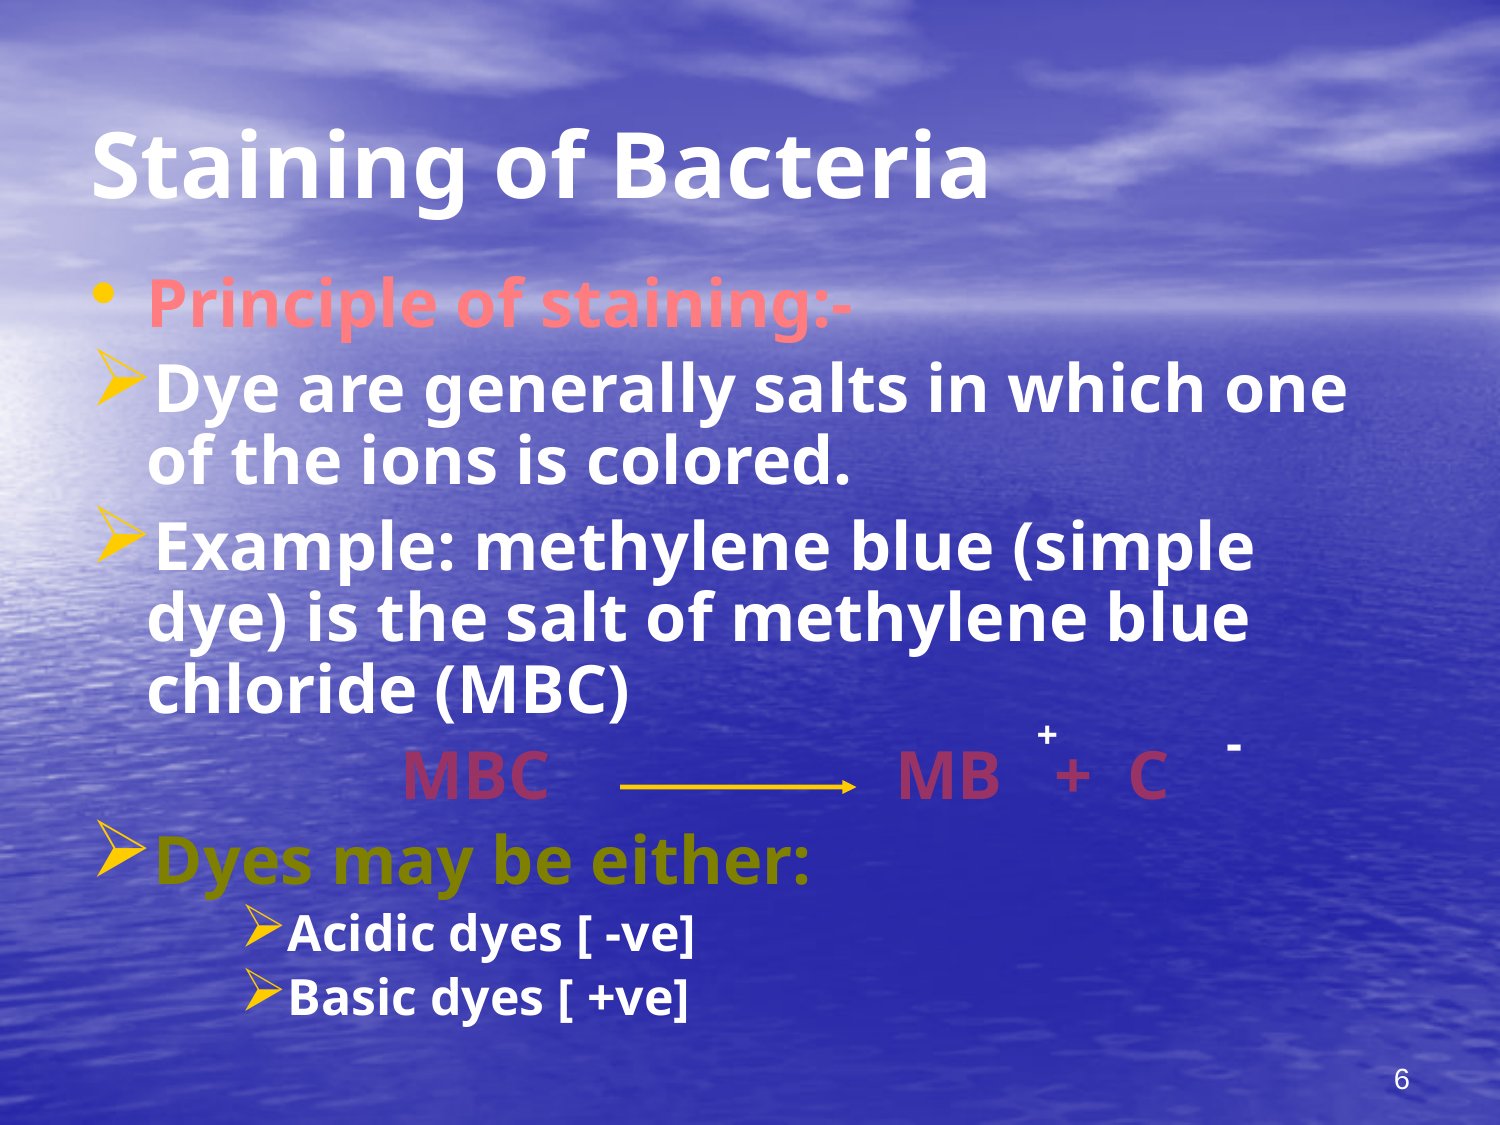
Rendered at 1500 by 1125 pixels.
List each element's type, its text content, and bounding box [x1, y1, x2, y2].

slide_number 6 [1074, 1095, 1426, 1103]
text_box [620, 780, 857, 794]
list Principle of staining:- Dye are generally salts in which one of the ions is colored. Example: methylene blue (simple dye) is the salt of methylene blue chloride (MBC) MBC MB + C Dyes may be either: Acidic dyes [ -ve] Basic dyes [ +ve] [74, 262, 1426, 1095]
title Staining of Bacteria [74, 47, 1426, 262]
text_box + [1021, 704, 1074, 764]
text_box - [1211, 704, 1257, 779]
